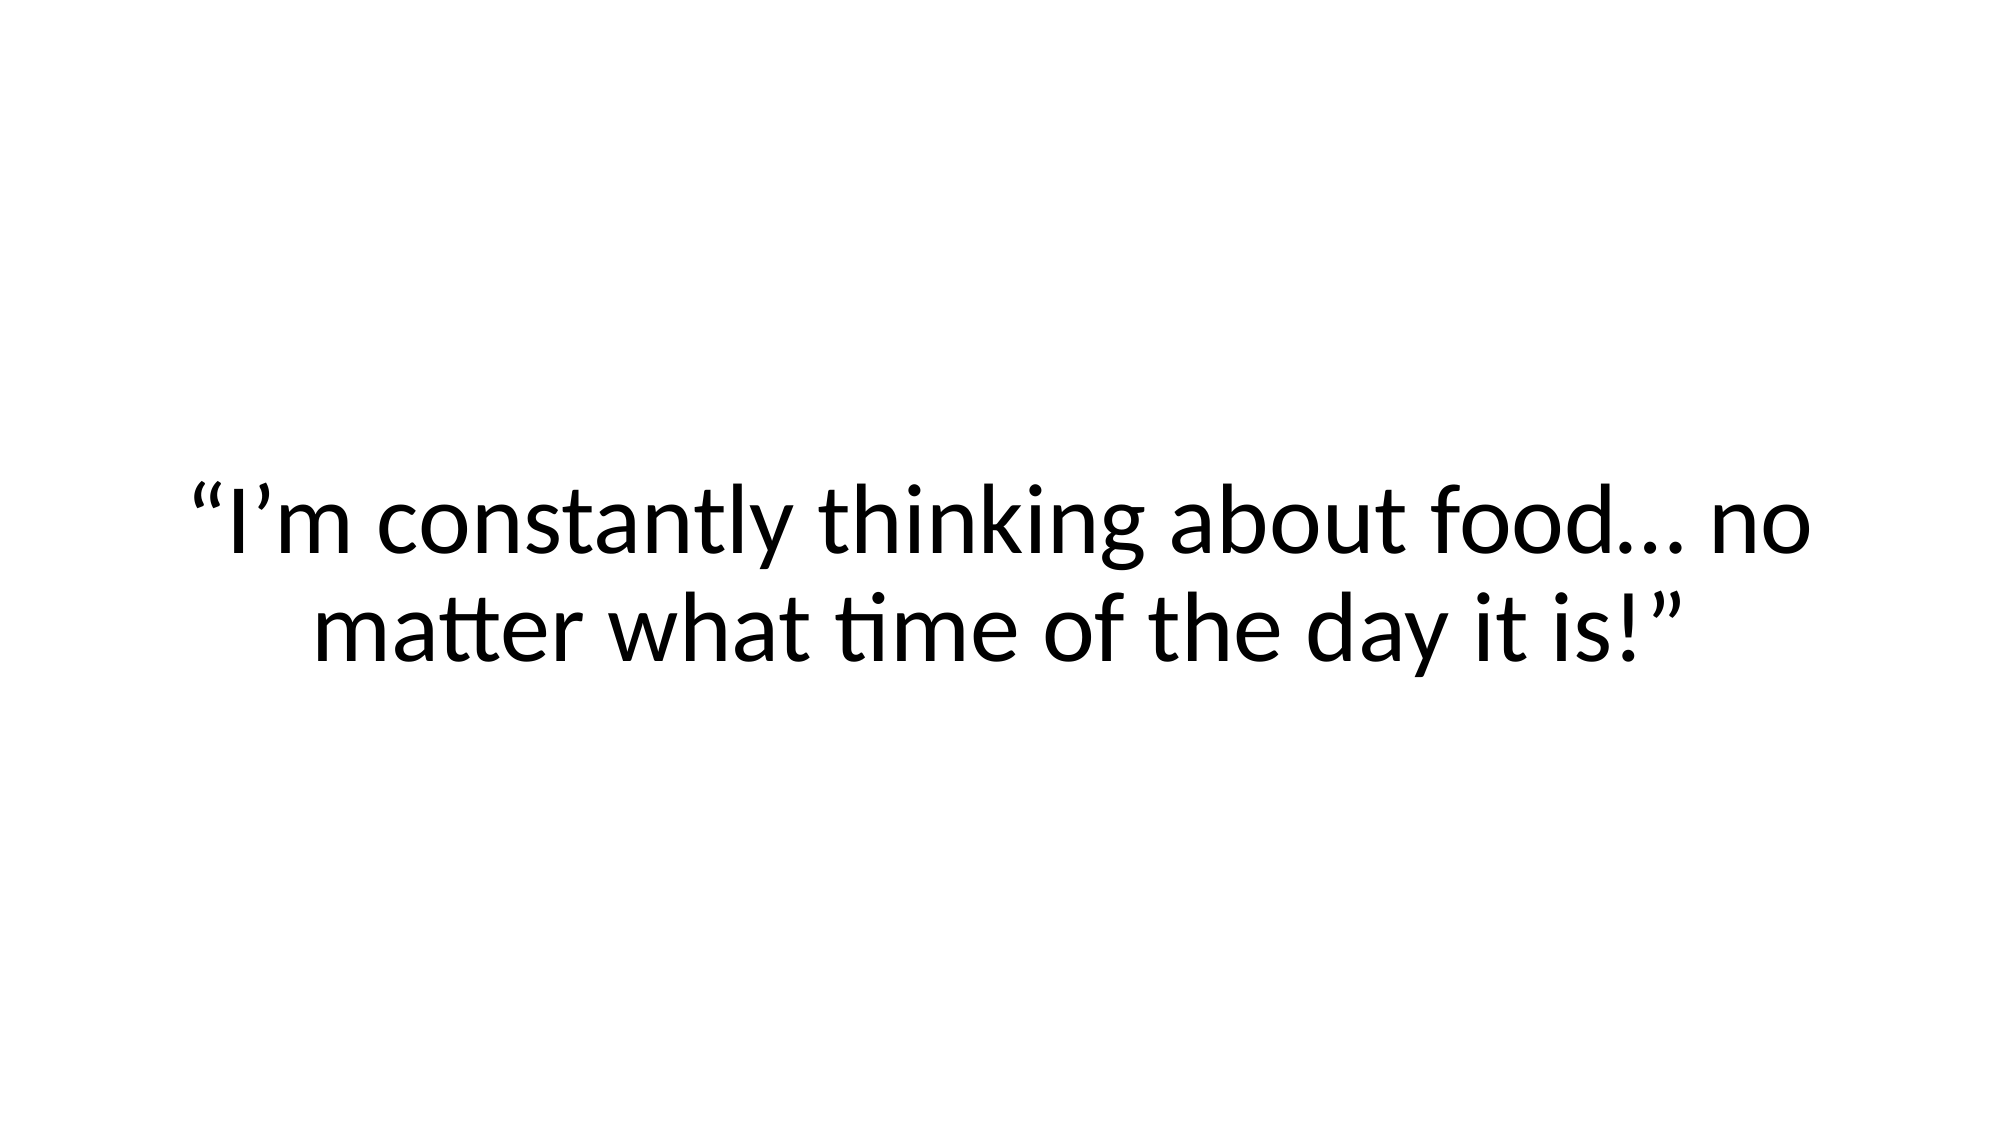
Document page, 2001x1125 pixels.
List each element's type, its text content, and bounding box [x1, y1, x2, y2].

list “I’m constantly thinking about food… no matter what time of the day it is!” [137, 459, 1863, 1026]
